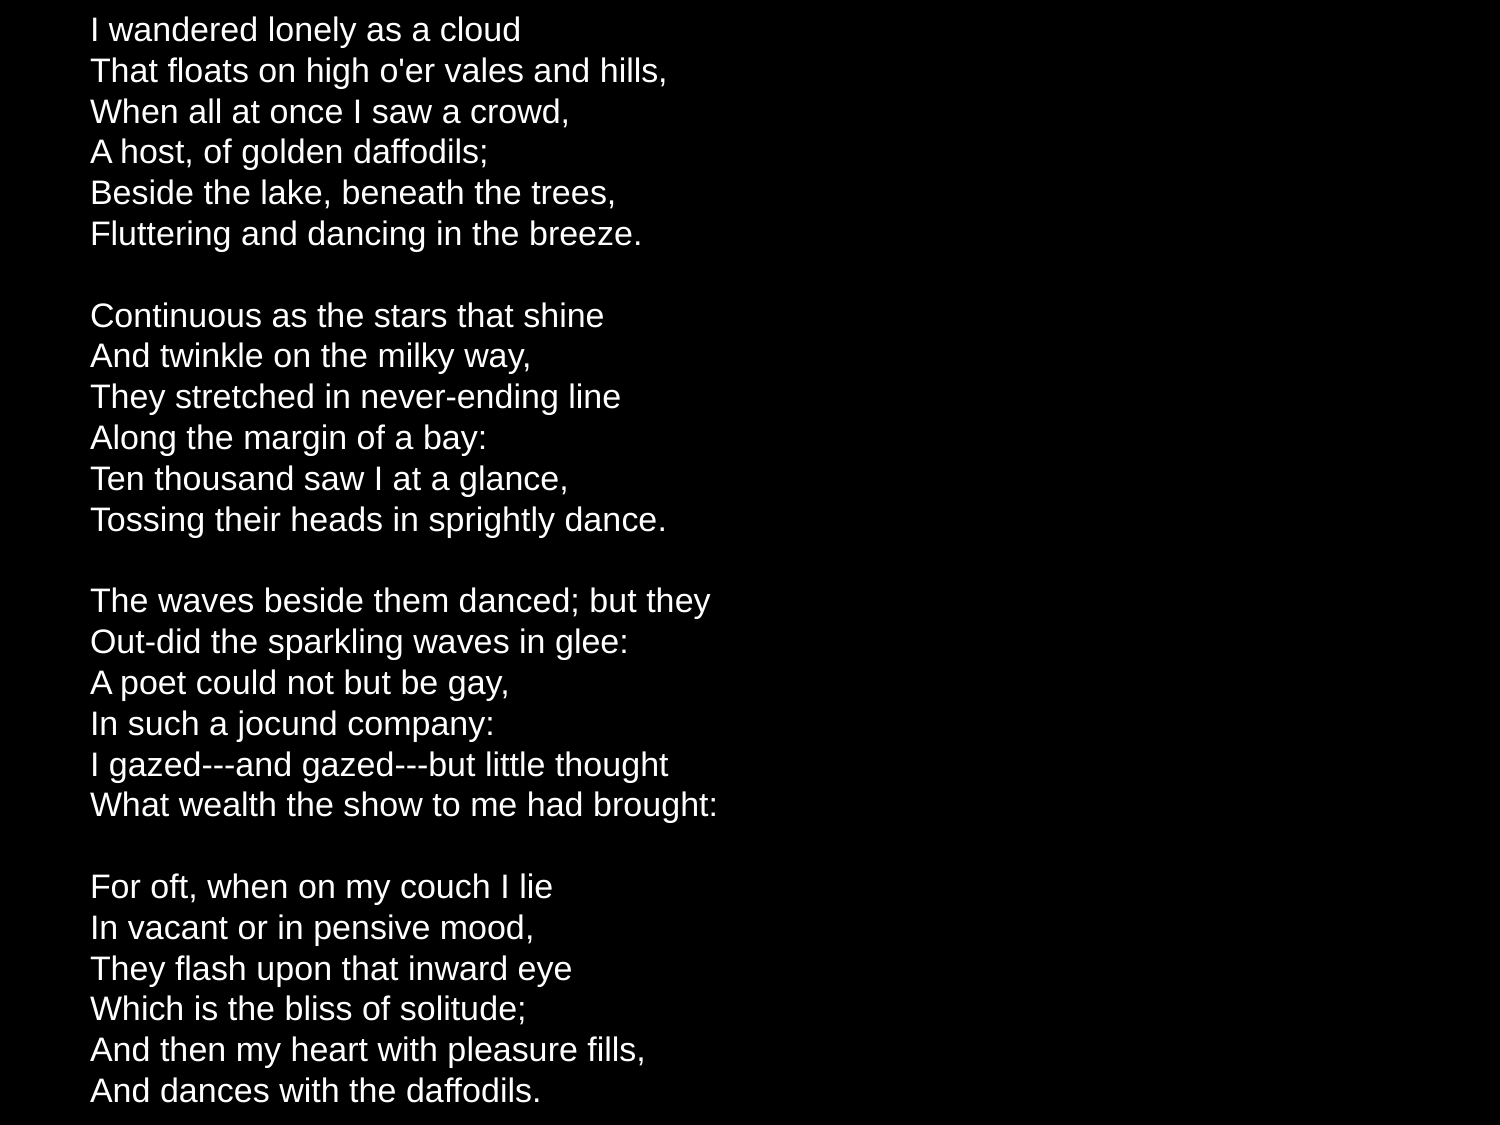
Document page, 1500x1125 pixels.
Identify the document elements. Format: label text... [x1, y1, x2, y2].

list I wandered lonely as a cloud That floats on high o'er vales and hills, When all at once I saw a crowd, A host, of golden daffodils; Beside the lake, beneath the trees, Fluttering and dancing in the breeze. Continuous as the stars that shine And twinkle on the milky way, They stretched in never-ending line Along the margin of a bay: Ten thousand saw I at a glance, Tossing their heads in sprightly dance. The waves beside them danced; but they Out-did the sparkling waves in glee: A poet could not but be gay, In such a jocund company: I gazed---and gazed---but little thought What wealth the show to me had brought: For oft, when on my couch I lie In vacant or in pensive mood, They flash upon that inward eye Which is the bliss of solitude; And then my heart with pleasure fills, And dances with the daffodils. [75, 0, 1425, 1125]
